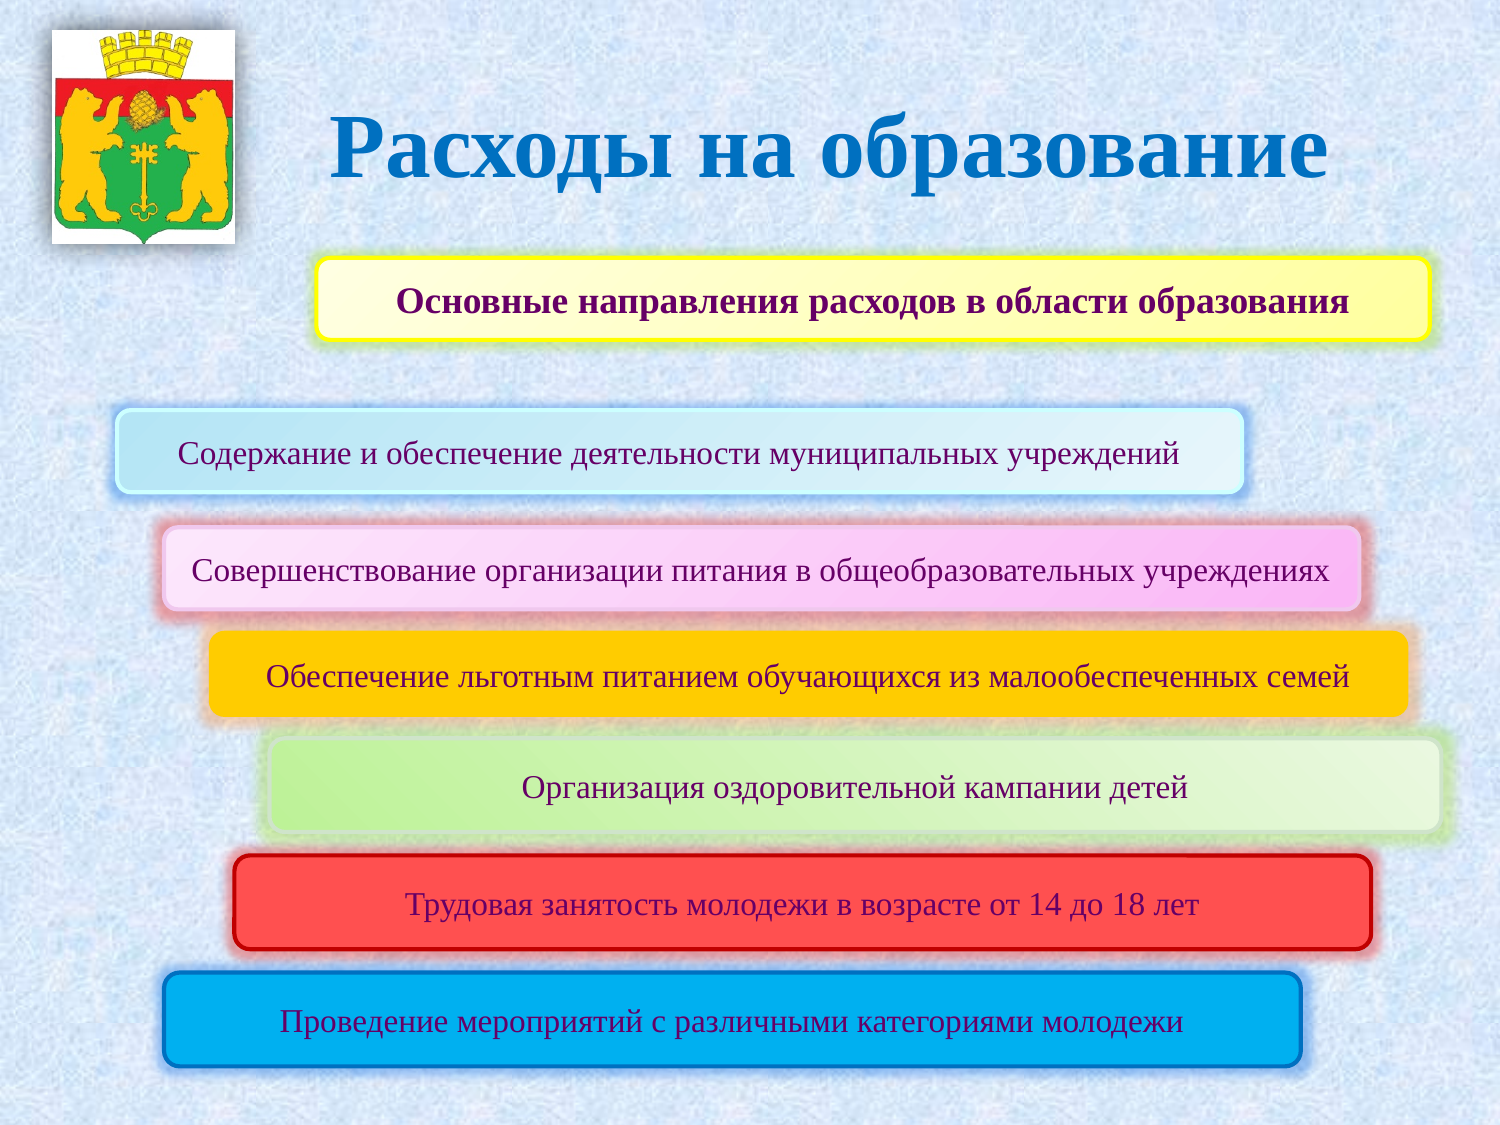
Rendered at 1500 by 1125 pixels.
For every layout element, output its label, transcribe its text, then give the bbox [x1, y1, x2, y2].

text_box Проведение мероприятий с различными категориями молодежи [161, 970, 1303, 1069]
text_box Содержание и обеспечение деятельности муниципальных учреждений [115, 408, 1245, 495]
text_box Организация оздоровительной кампании детей [267, 736, 1444, 835]
text_box Совершенствование организации питания в общеобразовательных учреждениях [161, 525, 1362, 612]
text_box Основные направления расходов в области образования [314, 255, 1432, 342]
picture [0, 0, 1500, 1125]
text_box Трудовая занятость молодежи в возрасте от 14 до 18 лет [232, 853, 1374, 952]
text_box Обеспечение льготным питанием обучающихся из малообеспеченных семей [208, 630, 1409, 717]
title Расходы на образование [253, 46, 1426, 235]
